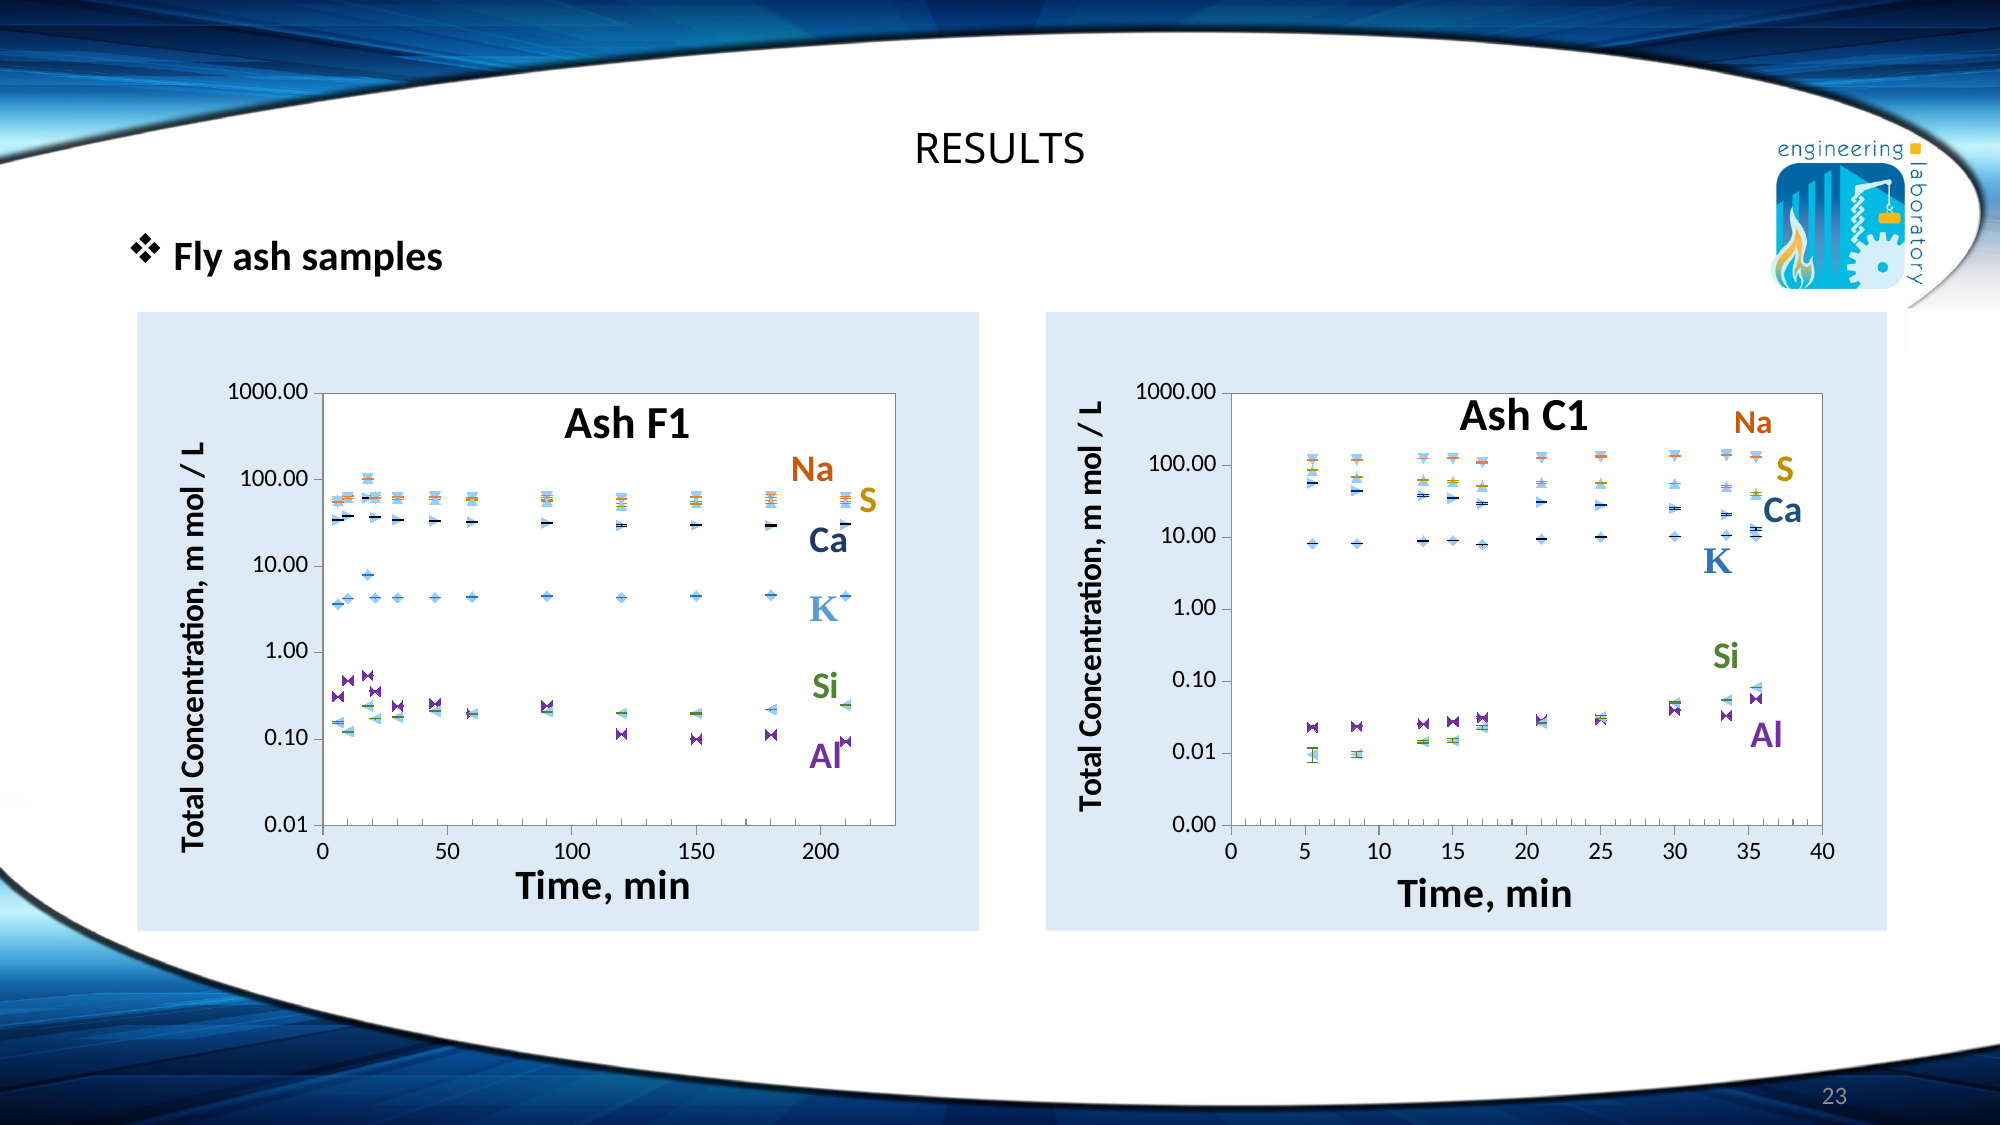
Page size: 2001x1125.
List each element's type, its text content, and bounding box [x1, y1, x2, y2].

slide_number 23 [1412, 1065, 1863, 1125]
title RESULTS [137, 74, 1863, 222]
picture [0, 0, 2000, 1125]
chart [137, 311, 979, 931]
text_box Fly ash samples [112, 221, 459, 287]
chart [1045, 311, 1888, 931]
